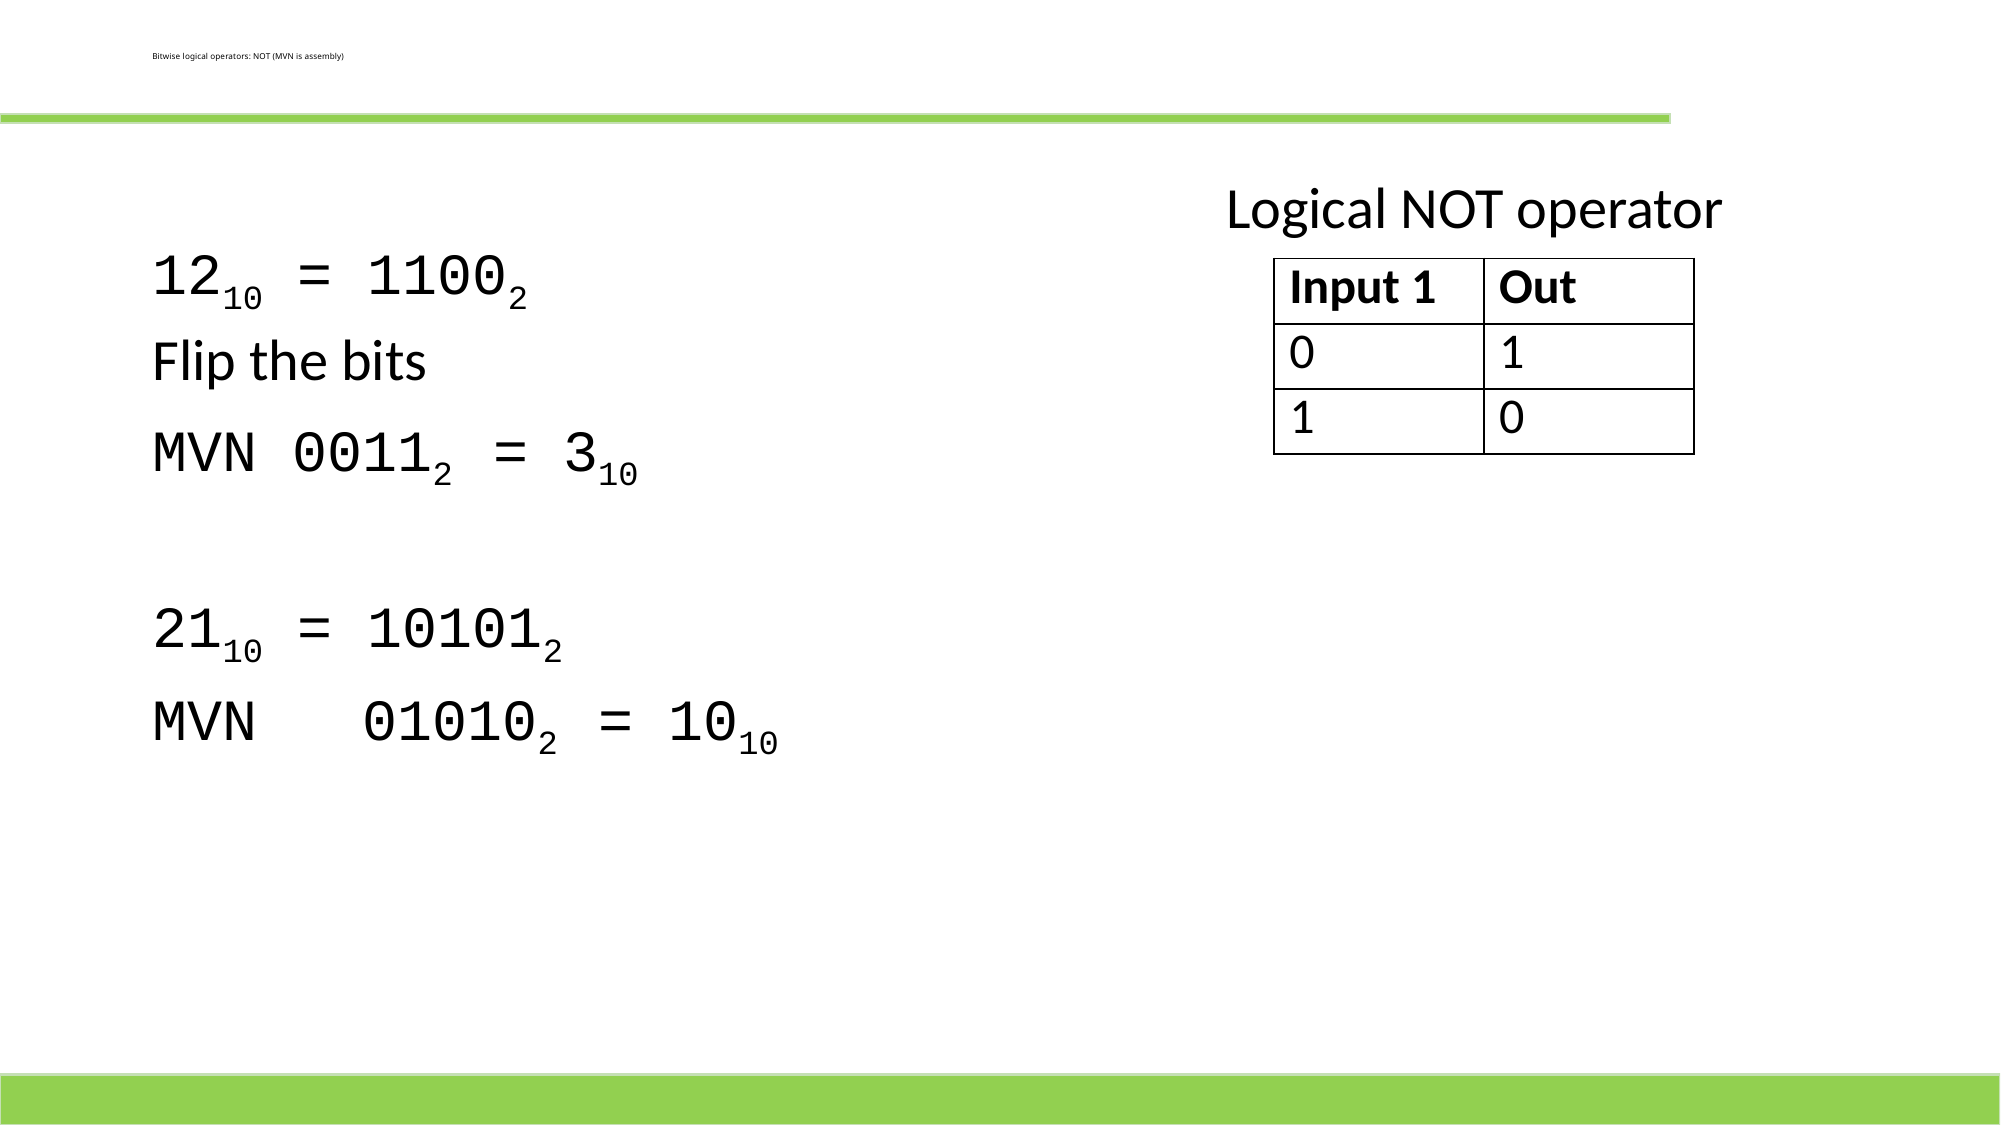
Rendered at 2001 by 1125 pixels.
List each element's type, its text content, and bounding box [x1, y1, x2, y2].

table_cell 0 [1275, 325, 1483, 388]
table_header Out [1485, 259, 1693, 323]
text_box Logical NOT operator [1211, 162, 1863, 248]
table_header Input 1 [1275, 259, 1483, 323]
table_cell 1 [1485, 325, 1693, 388]
list 1210 = 11002 Flip the bits MVN 00112 = 310 2110 = 101012 MVN 010102 = 1010 [137, 229, 1863, 944]
title Bitwise logical operators: NOT (MVN is assembly) [137, 44, 1863, 70]
table_cell 0 [1485, 390, 1693, 453]
table_cell 1 [1275, 390, 1483, 453]
